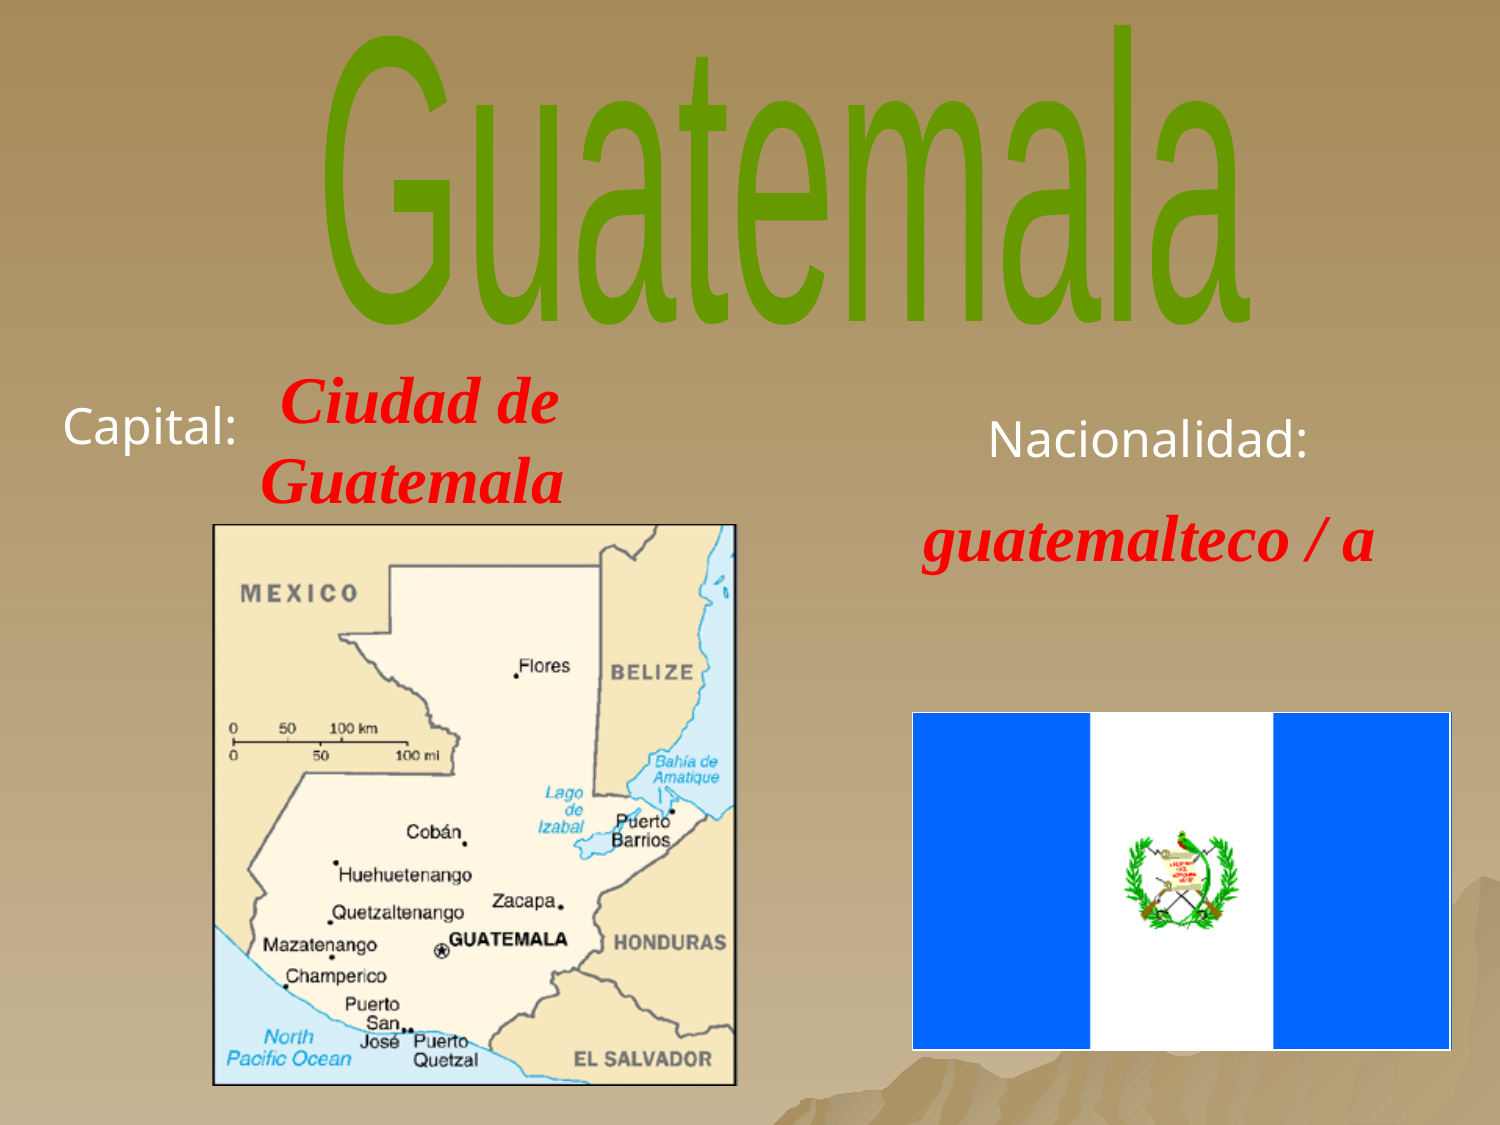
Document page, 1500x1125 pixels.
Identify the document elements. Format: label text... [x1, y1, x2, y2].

text_box Nacionalidad: [973, 399, 1325, 475]
text_box Ciudad de Guatemala [162, 349, 663, 525]
picture [212, 524, 738, 1087]
text_box Capital: [47, 387, 254, 463]
text_box guatemalteco / a [900, 487, 1400, 583]
picture [912, 712, 1452, 1051]
